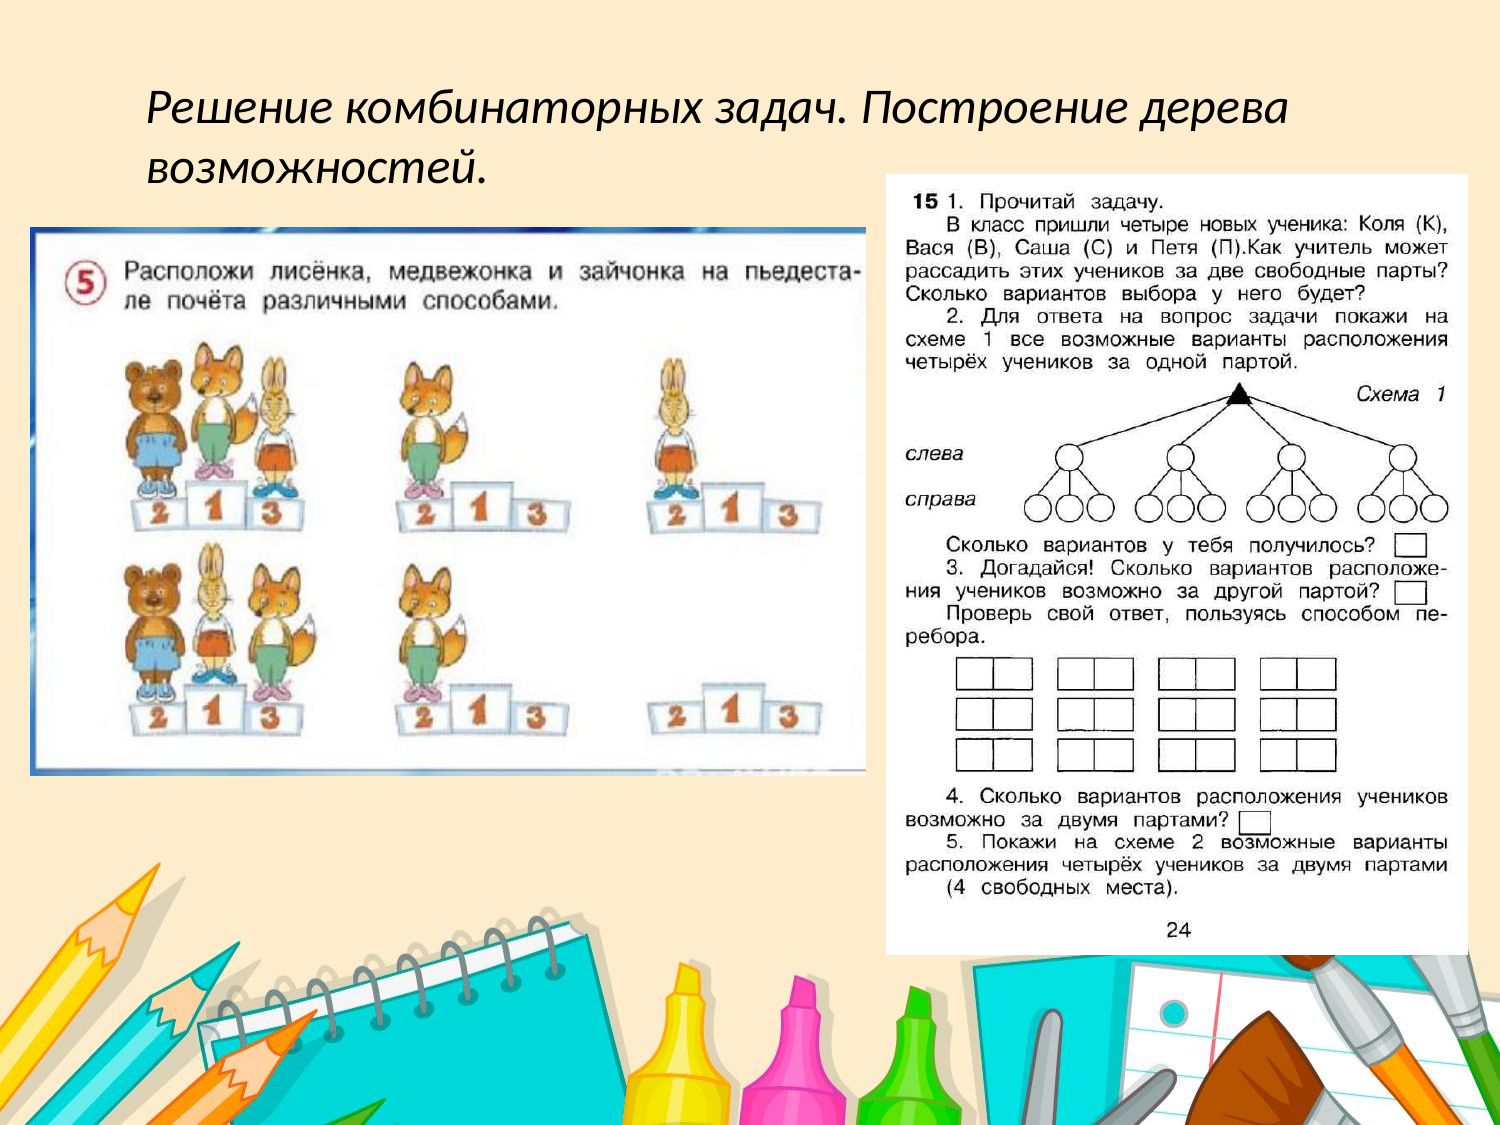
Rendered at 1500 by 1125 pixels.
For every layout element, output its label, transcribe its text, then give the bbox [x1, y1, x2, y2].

text_box Решение комбинаторных задач. Построение дерева возможностей. [130, 66, 1331, 202]
picture [0, 0, 1500, 1125]
